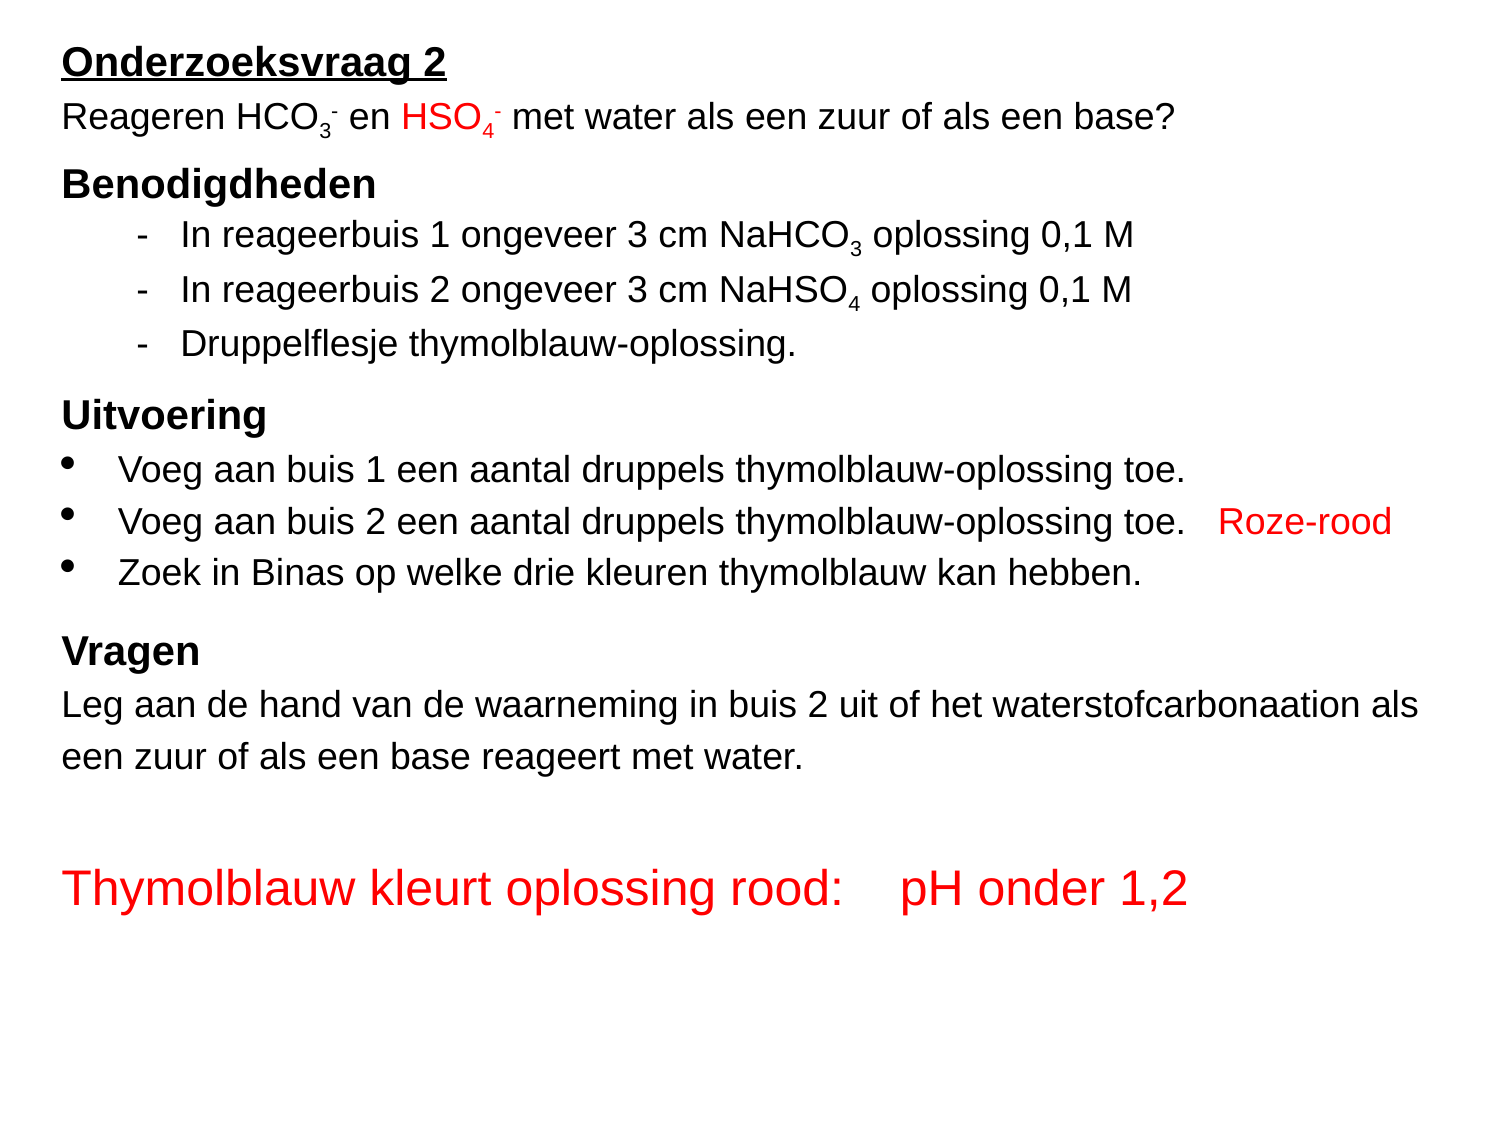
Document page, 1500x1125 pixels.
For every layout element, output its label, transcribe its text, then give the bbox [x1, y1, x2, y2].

text_box Onderzoeksvraag 2 Reageren HCO3- en HSO4- met water als een zuur of als een base? Benodigdheden - In reageerbuis 1 ongeveer 3 cm NaHCO3 oplossing 0,1 M - In reageerbuis 2 ongeveer 3 cm NaHSO4 oplossing 0,1 M - Druppelflesje thymolblauw-oplossing. Uitvoering Voeg aan buis 1 een aantal druppels thymolblauw-oplossing toe. Voeg aan buis 2 een aantal druppels thymolblauw-oplossing toe. Roze-rood Zoek in Binas op welke drie kleuren thymolblauw kan hebben. Vragen Leg aan de hand van de waarneming in buis 2 uit of het waterstofcarbonaation als een zuur of als een base reageert met water. Thymolblauw kleurt oplossing rood: pH onder 1,2 [46, 19, 1454, 923]
